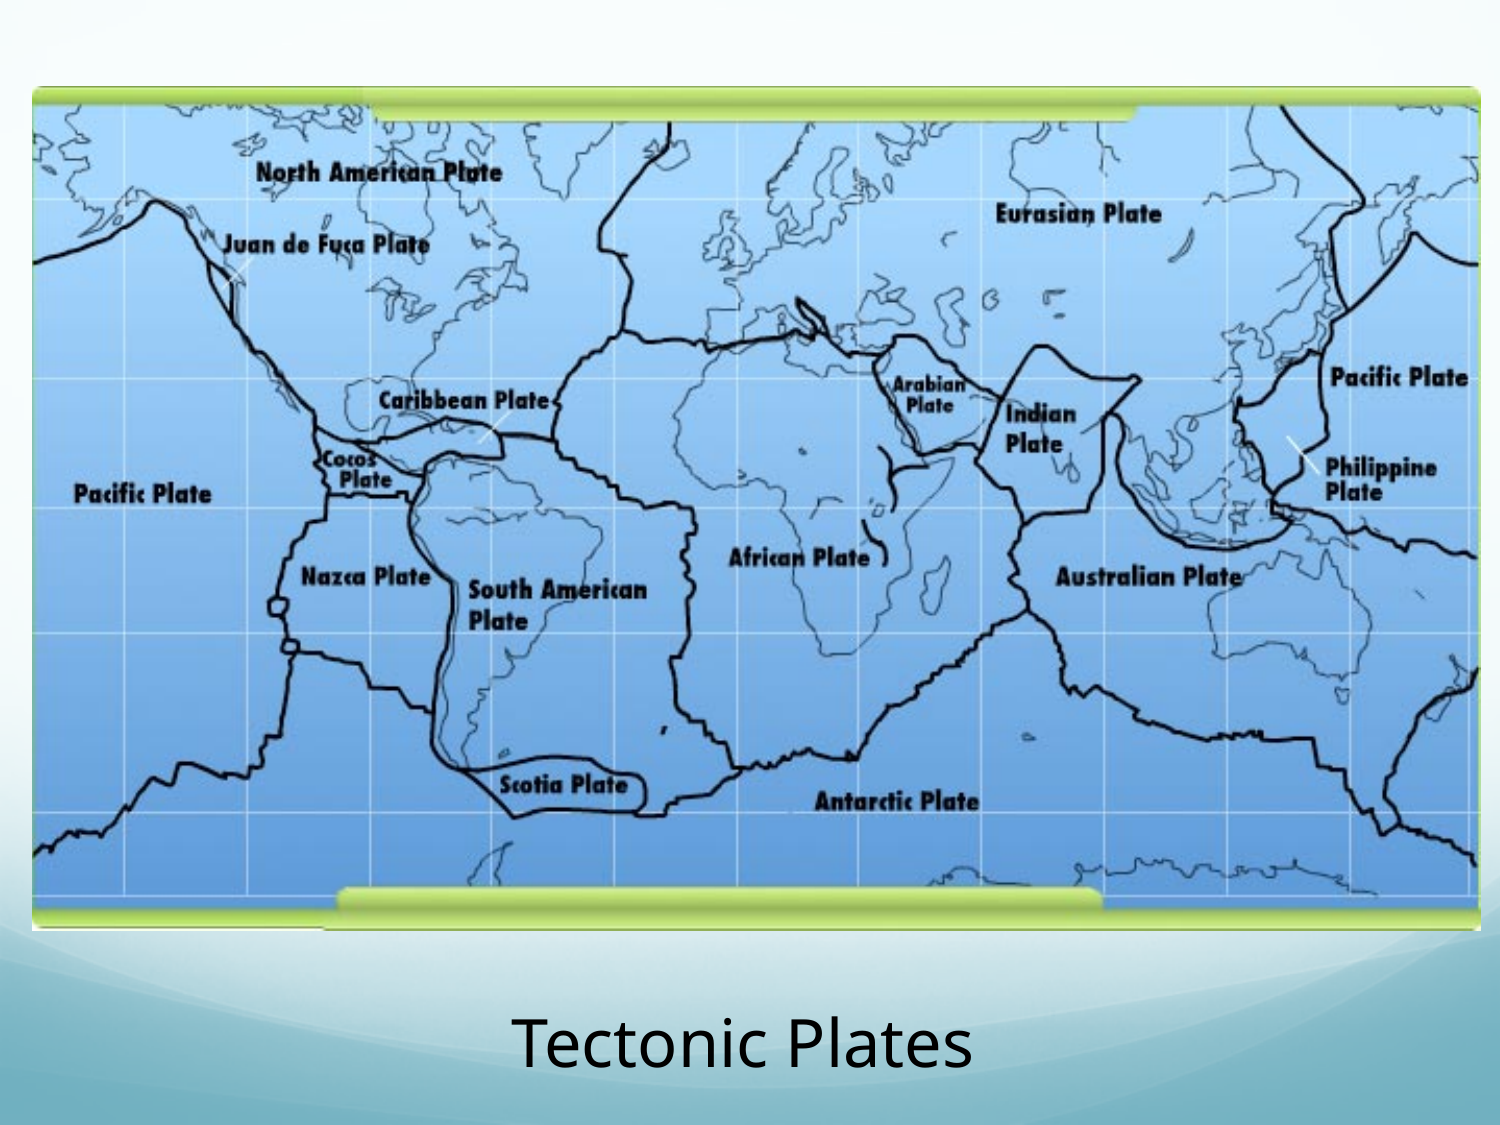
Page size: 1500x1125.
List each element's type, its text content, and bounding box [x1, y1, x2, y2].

picture [32, 86, 1482, 931]
text_box Tectonic Plates [496, 993, 991, 1088]
